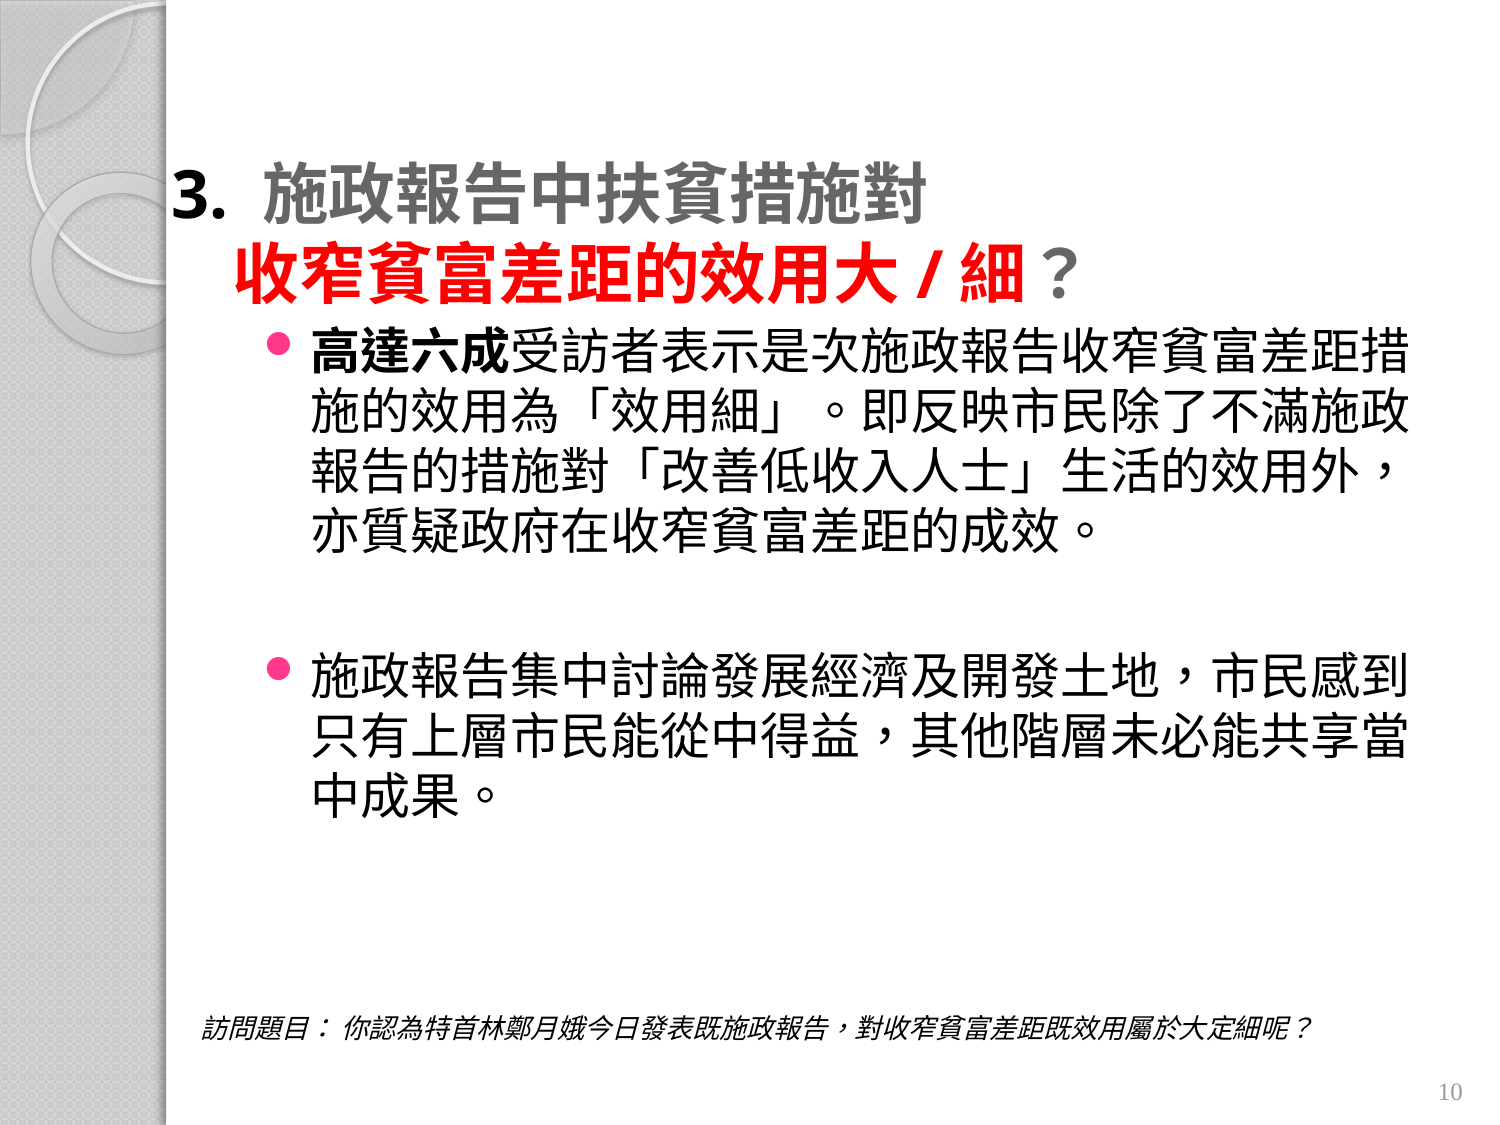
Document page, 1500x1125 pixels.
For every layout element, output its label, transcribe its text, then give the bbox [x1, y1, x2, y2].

list 高達六成受訪者表示是次施政報告收窄貧富差距措施的效用為「效用細」。即反映市民除了不滿施政報告的措施對「改善低收入人士」生活的效用外，亦質疑政府在收窄貧富差距的成效。 施政報告集中討論發展經濟及開發土地，市民感到只有上層市民能從中得益，其他階層未必能共享當中成果。 [235, 311, 1466, 1035]
text_box 訪問題目： 你認為特首林鄭月娥今日發表既施政報告，對收窄貧富差距既效用屬於大定細呢？ [185, 1003, 1474, 1084]
title 3. 施政報告中扶貧措施對 收窄貧富差距的效用大/細？ [156, 144, 1480, 332]
slide_number 10 [1413, 1034, 1488, 1113]
